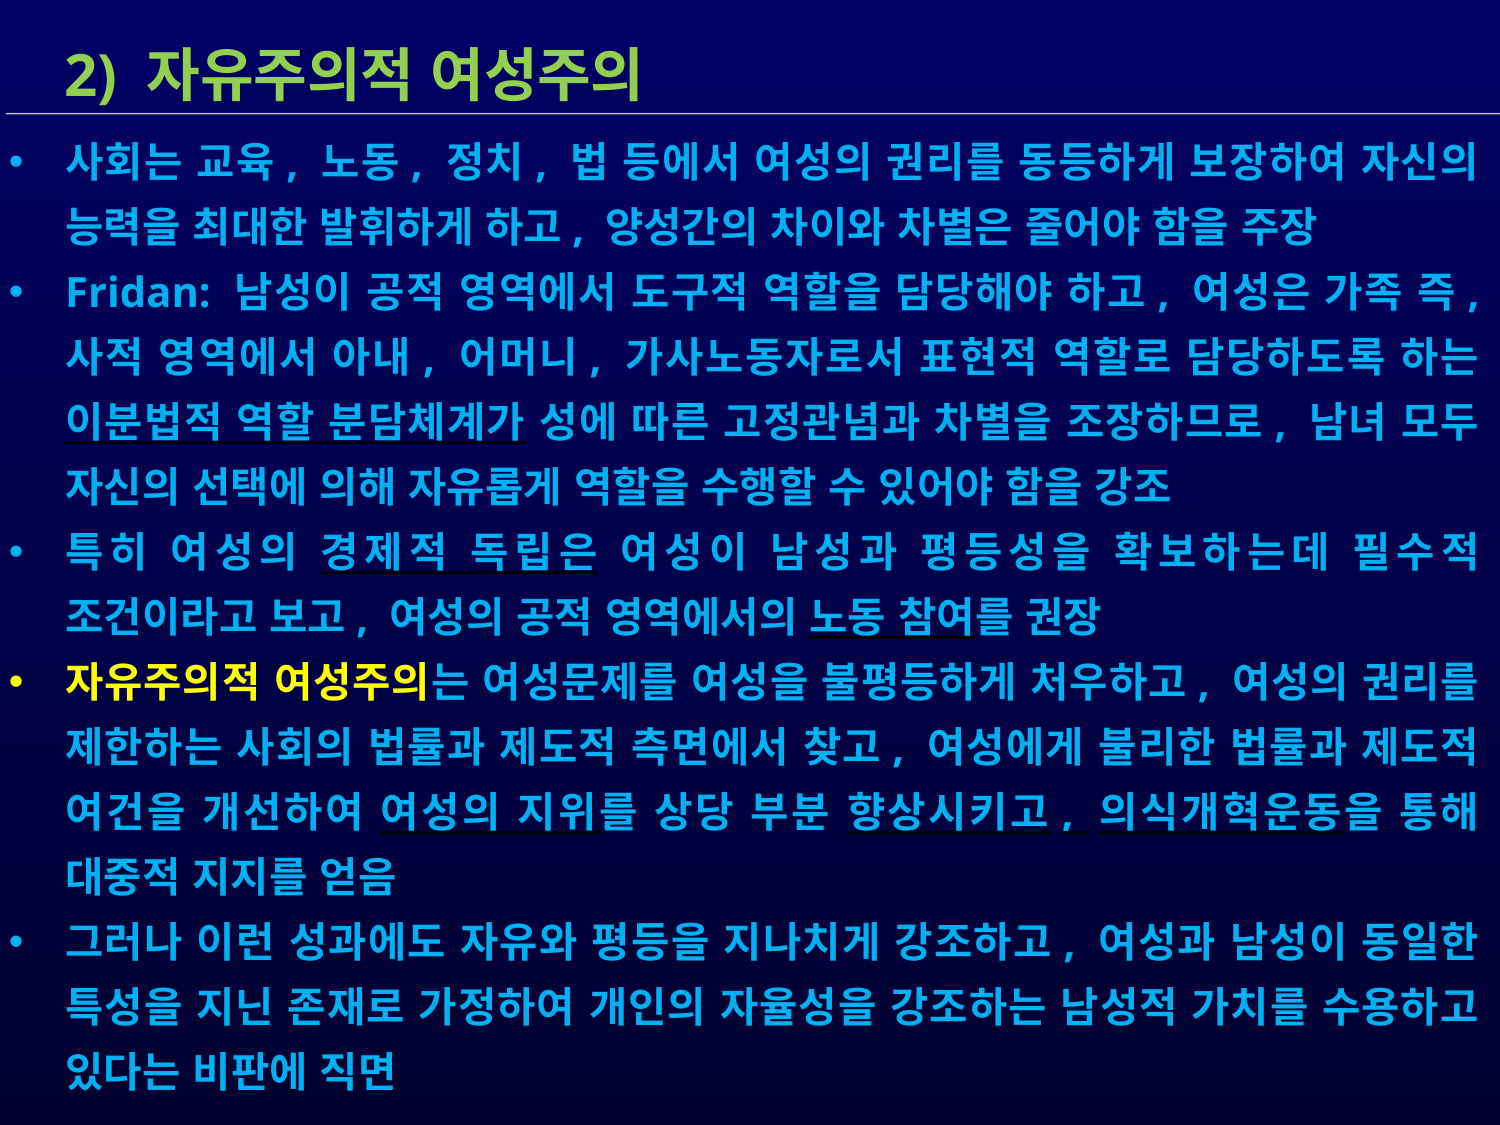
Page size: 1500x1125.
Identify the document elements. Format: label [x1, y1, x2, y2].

text_box [0, 30, 1500, 1105]
